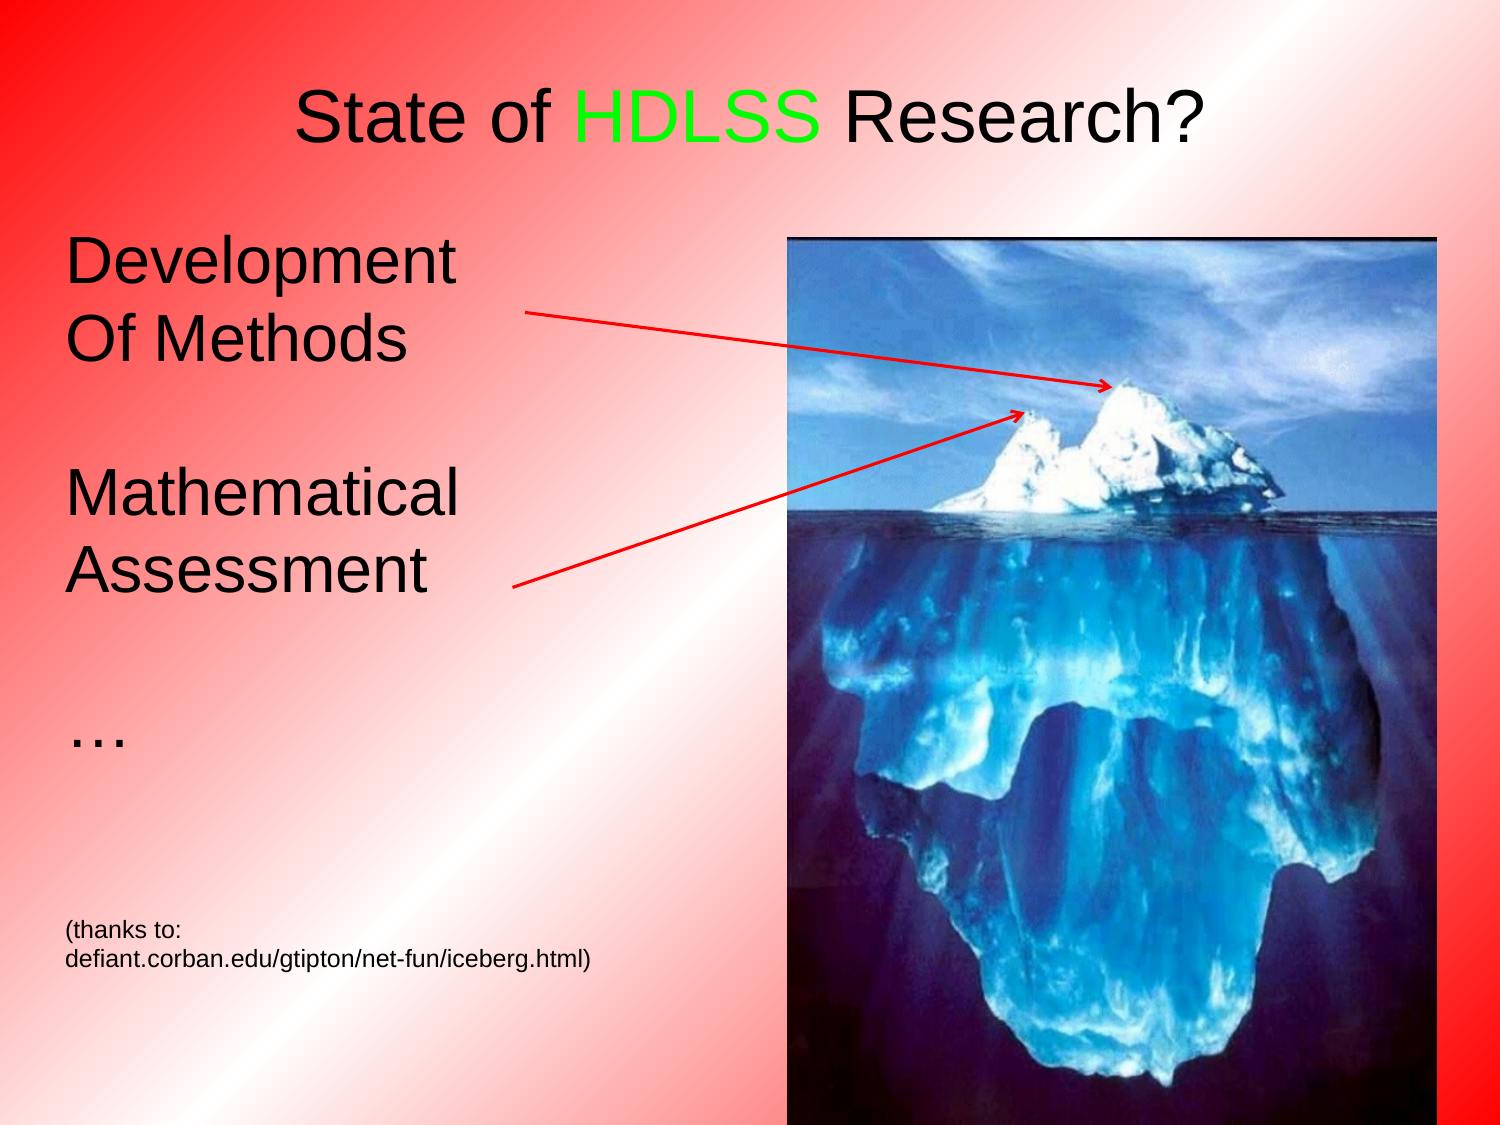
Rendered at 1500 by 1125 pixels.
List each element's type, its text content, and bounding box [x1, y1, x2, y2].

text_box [512, 412, 1026, 588]
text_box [524, 312, 1113, 388]
title State of HDLSS Research? [112, 37, 1388, 188]
picture [787, 237, 1437, 1125]
list Development Of Methods Mathematical Assessment … (thanks to: defiant.corban.edu/gtipton/net-fun/iceberg.html) [50, 224, 675, 1075]
